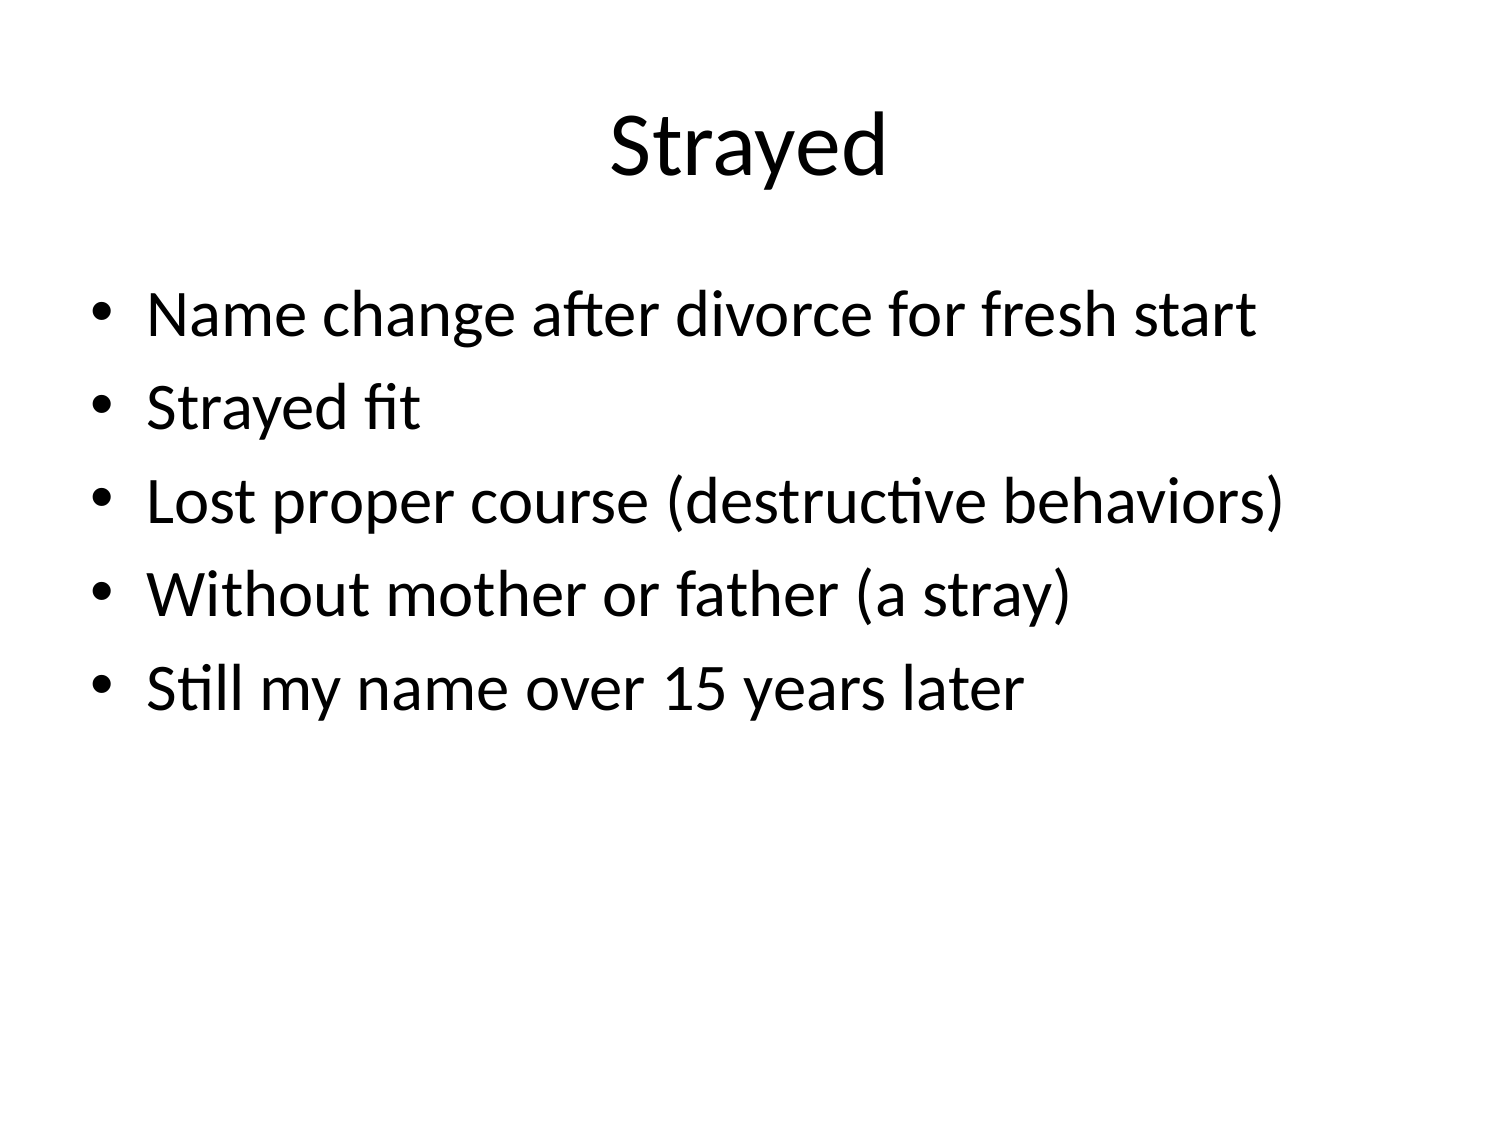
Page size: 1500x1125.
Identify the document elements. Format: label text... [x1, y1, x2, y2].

title Strayed [75, 45, 1425, 233]
list Name change after divorce for fresh start Strayed fit Lost proper course (destructive behaviors) Without mother or father (a stray) Still my name over 15 years later [75, 262, 1425, 1005]
